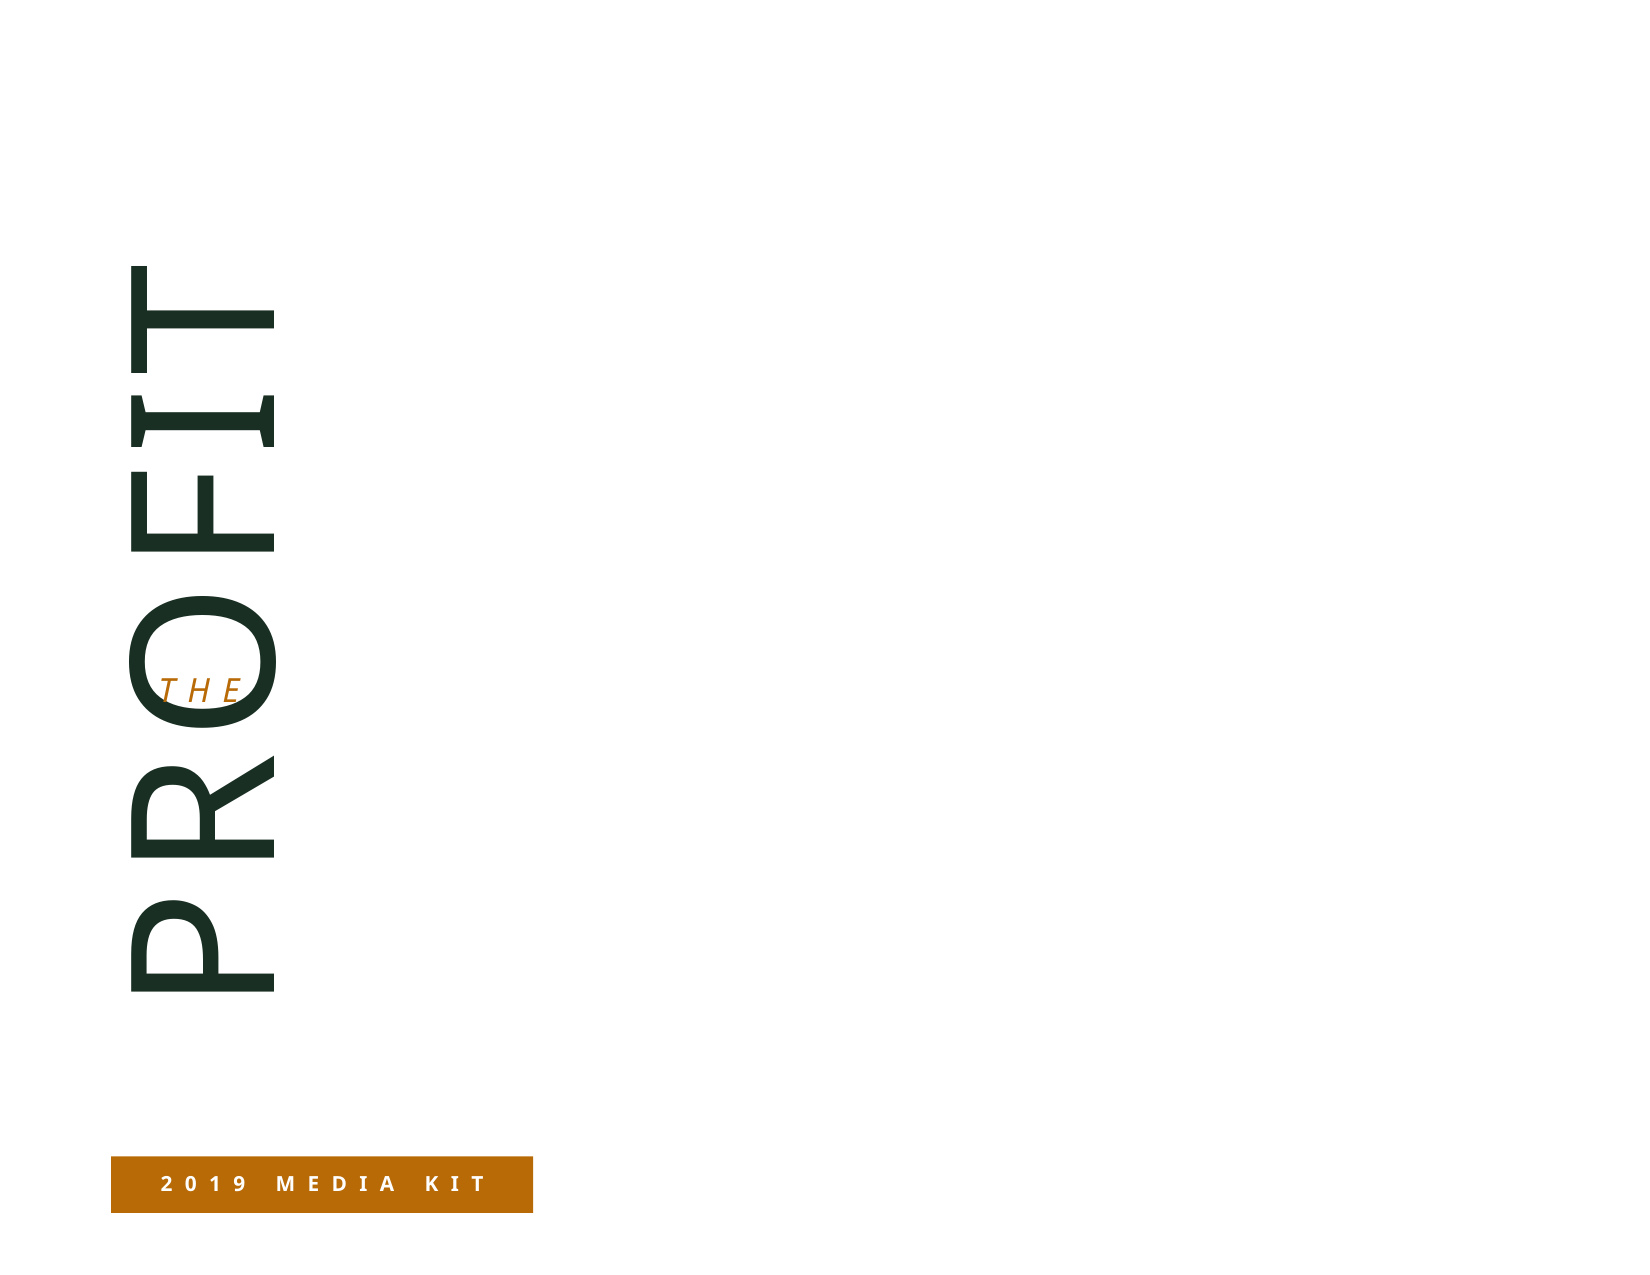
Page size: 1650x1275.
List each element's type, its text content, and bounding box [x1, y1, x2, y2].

text_box PROFIT [93, 168, 304, 666]
picture [363, 0, 1650, 1275]
text_box 2019 MEDIA KIT [111, 1156, 363, 1213]
text_box PROFIT [93, 724, 304, 1107]
text_box THE [51, 666, 346, 724]
